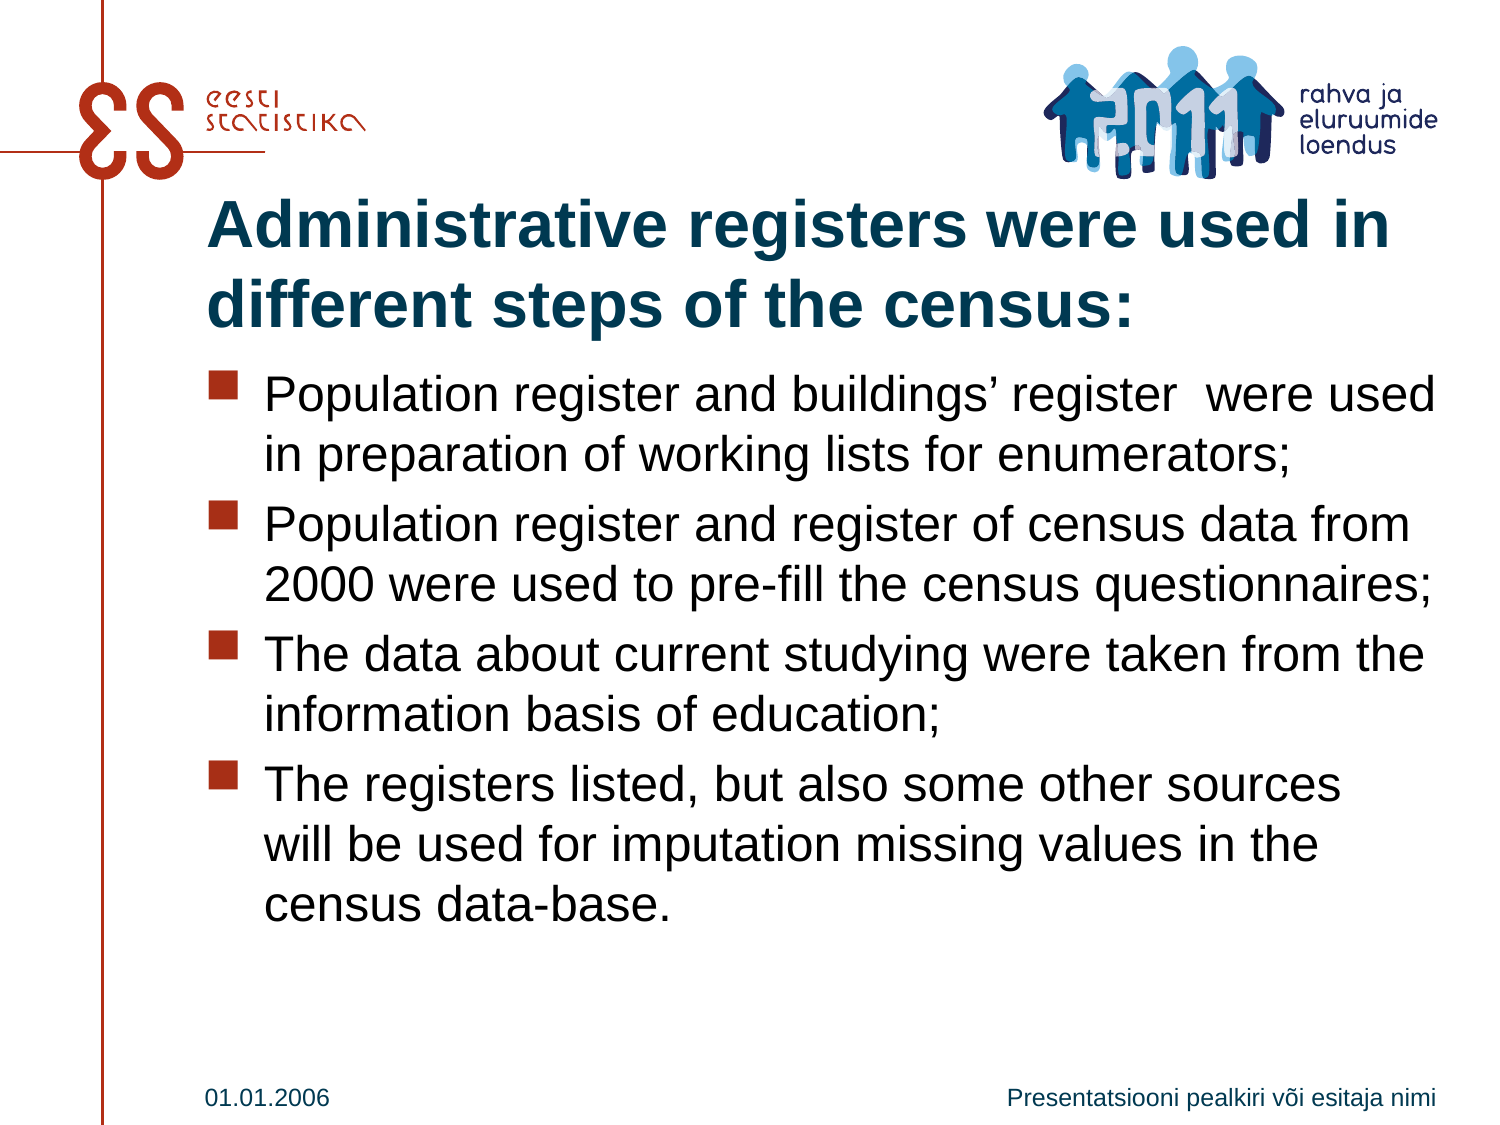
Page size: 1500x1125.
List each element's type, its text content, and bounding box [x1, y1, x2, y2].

title Administrative registers were used in different steps of the census: [206, 207, 1436, 315]
footer 01.01.2006 [204, 1087, 680, 1125]
list Population register and buildings’ register were used in preparation of working lists for enumerators; Population register and register of census data from 2000 were used to pre-fill the census questionnaires; The data about current studying were taken from the information basis of education; The registers listed, but also some other sources will be used for imputation missing values in the census data-base. [204, 361, 1438, 1051]
